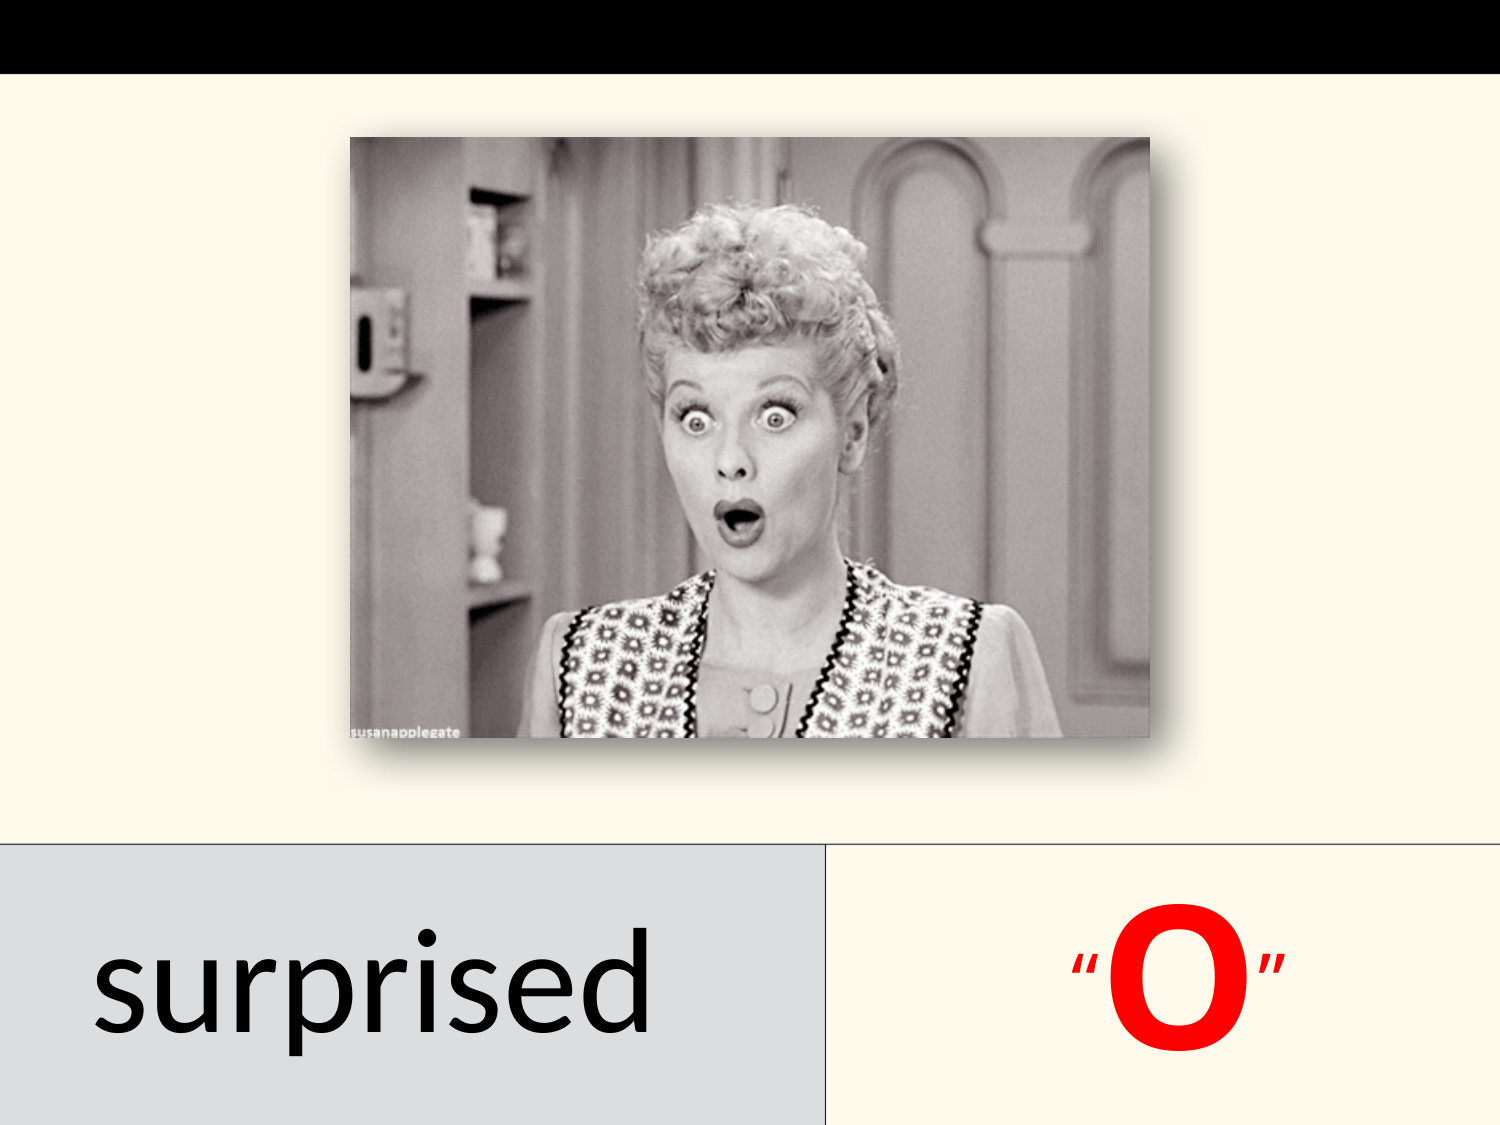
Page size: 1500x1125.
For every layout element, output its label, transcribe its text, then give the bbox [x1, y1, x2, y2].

list surprised [75, 875, 713, 1067]
picture [0, 0, 1500, 1125]
text_box “O” [1057, 841, 1302, 1097]
